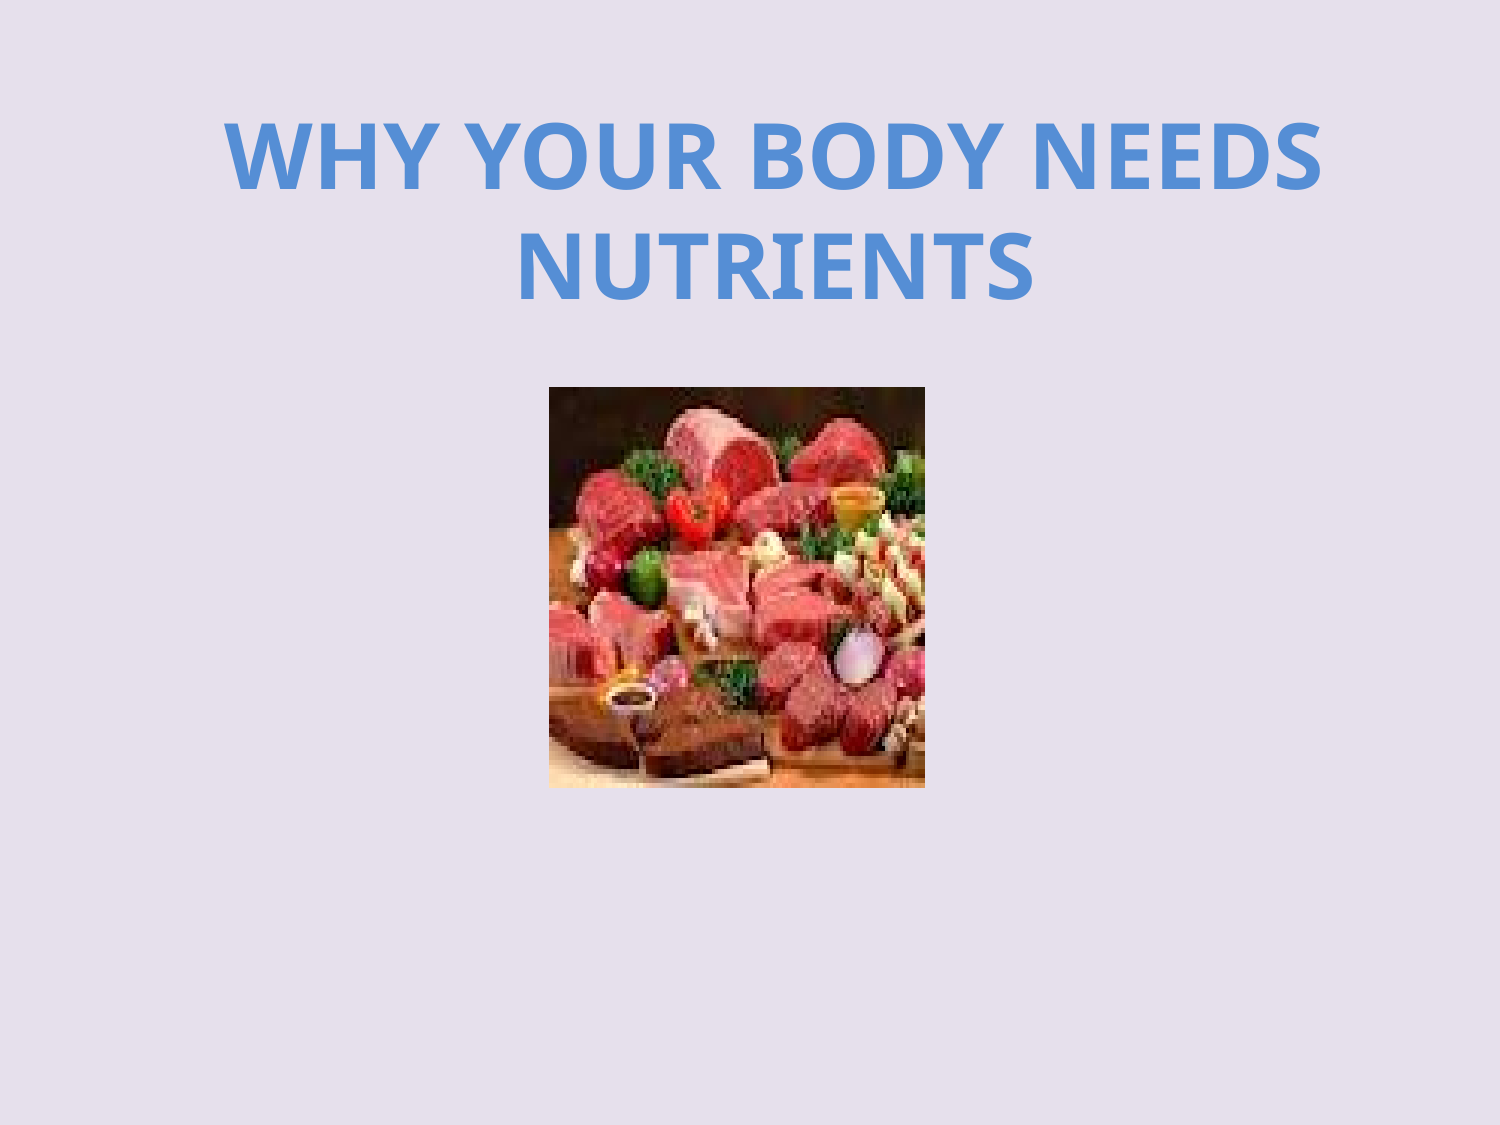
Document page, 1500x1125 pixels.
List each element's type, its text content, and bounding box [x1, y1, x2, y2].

picture [549, 387, 926, 788]
title WHY YOUR BODY NEEDS NUTRIENTS [137, 87, 1413, 329]
